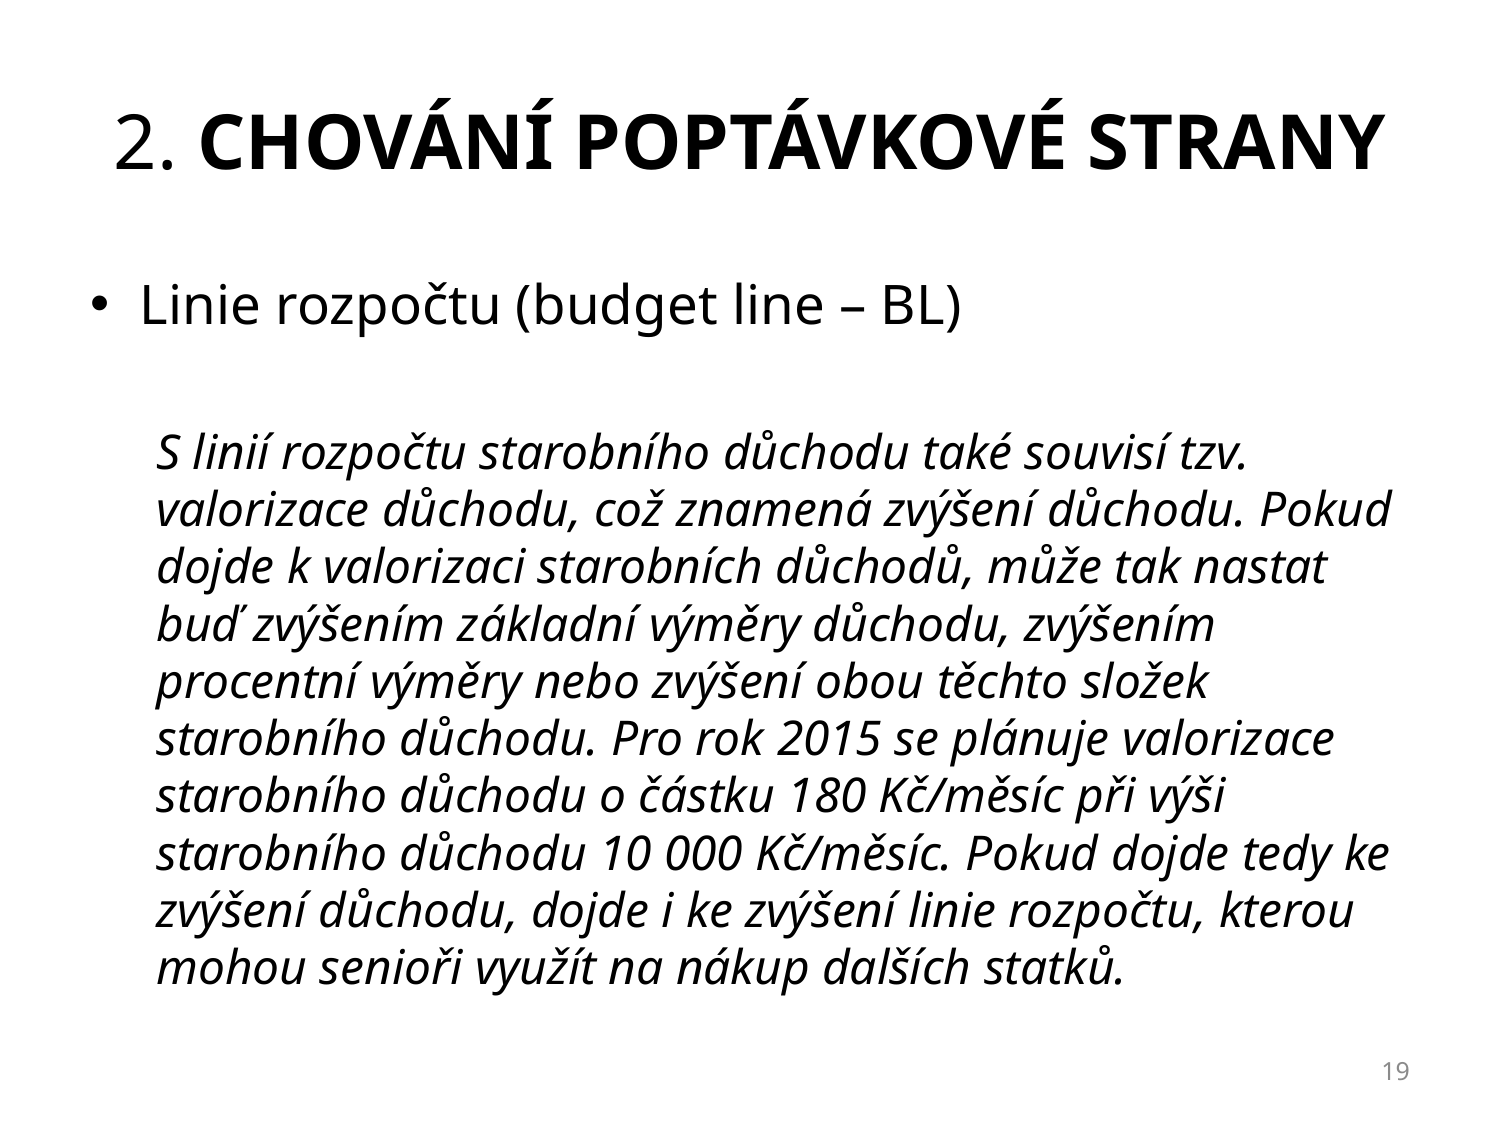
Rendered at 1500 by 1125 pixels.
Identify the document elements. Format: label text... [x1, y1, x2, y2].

slide_number 19 [1074, 1042, 1425, 1103]
list Linie rozpočtu (budget line – BL) S linií rozpočtu starobního důchodu také souvisí tzv. valorizace důchodu, což znamená zvýšení důchodu. Pokud dojde k valorizaci starobních důchodů, může tak nastat buď zvýšením základní výměry důchodu, zvýšením procentní výměry nebo zvýšení obou těchto složek starobního důchodu. Pro rok 2015 se plánuje valorizace starobního důchodu o částku 180 Kč/měsíc při výši starobního důchodu 10 000 Kč/měsíc. Pokud dojde tedy ke zvýšení důchodu, dojde i ke zvýšení linie rozpočtu, kterou mohou senioři využít na nákup dalších statků. [75, 262, 1425, 1005]
title 2. chování poptávkové strany [75, 45, 1425, 233]
